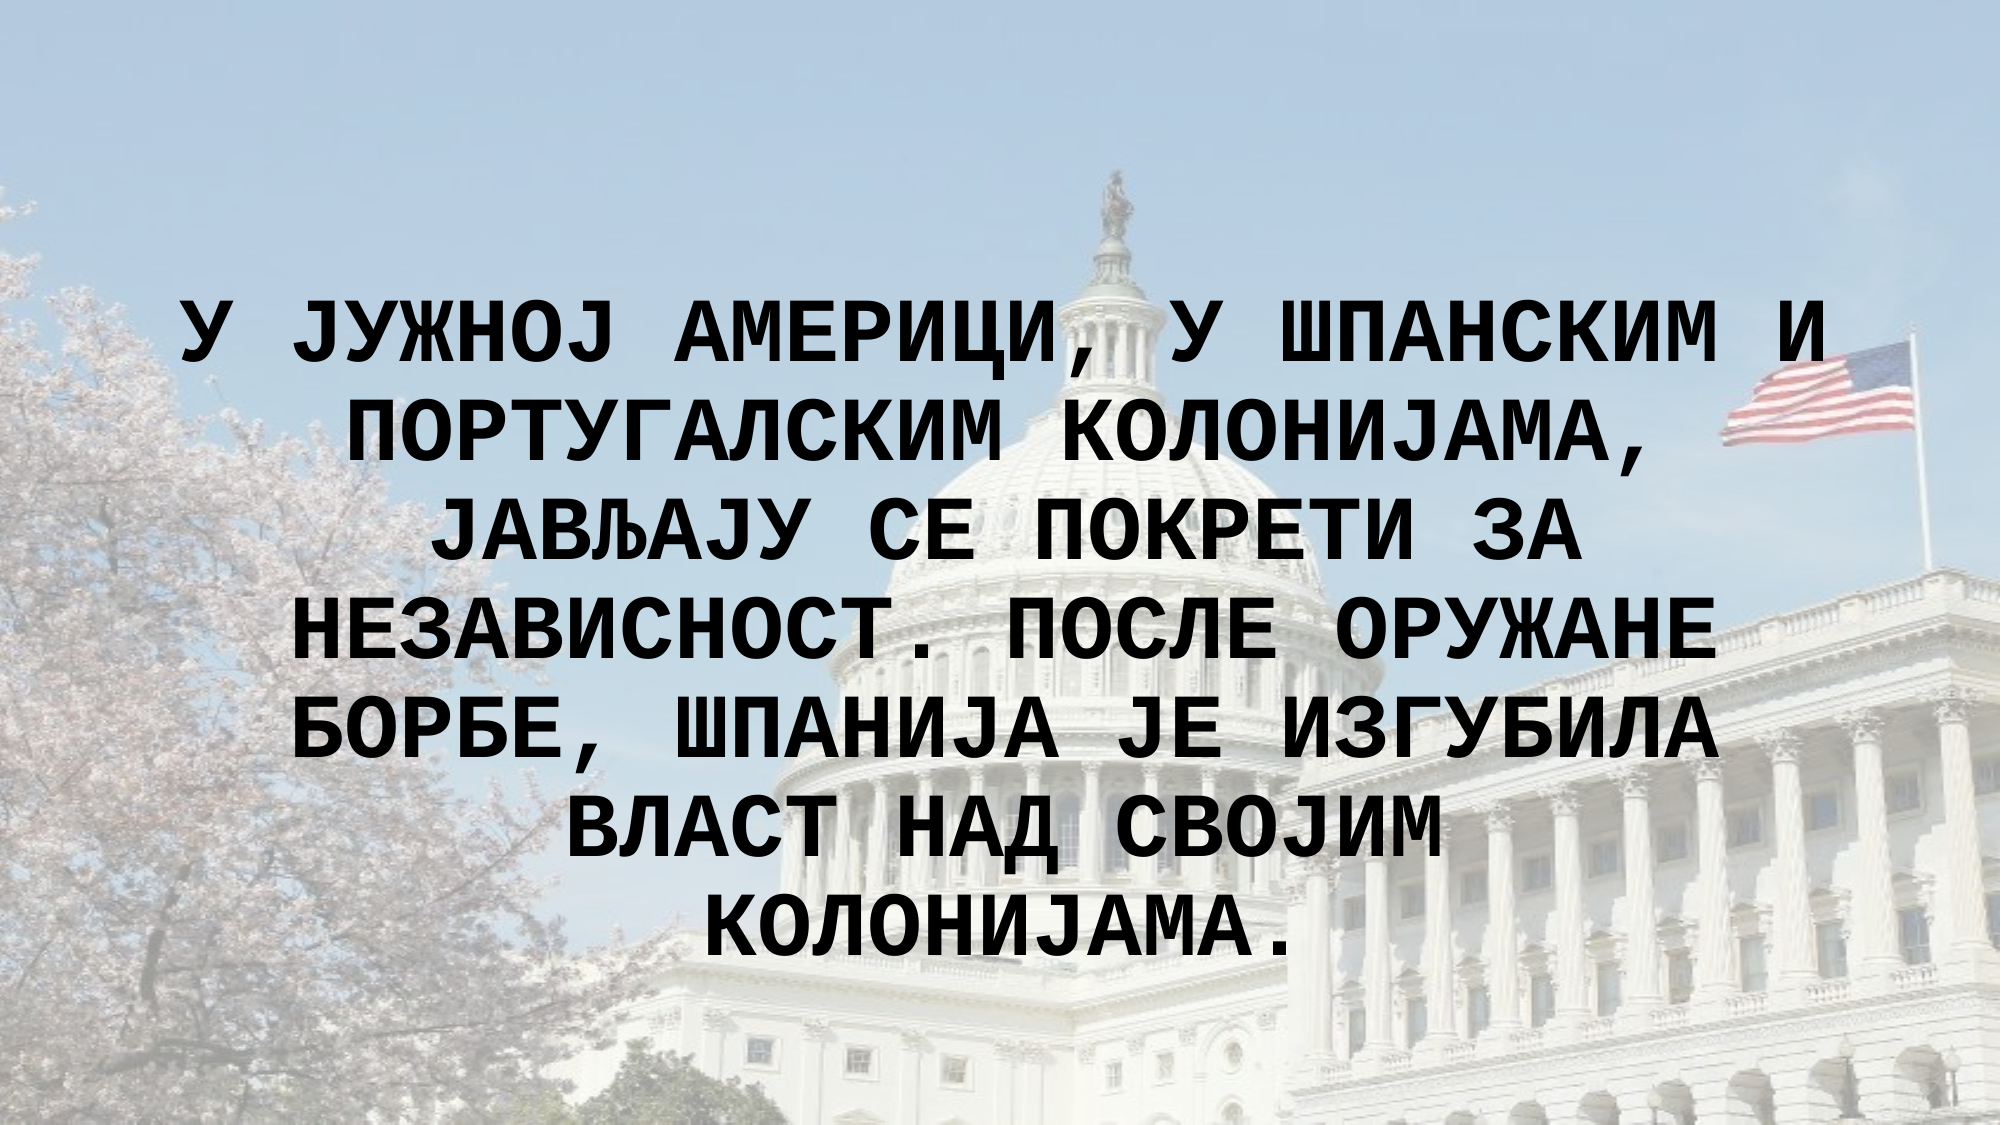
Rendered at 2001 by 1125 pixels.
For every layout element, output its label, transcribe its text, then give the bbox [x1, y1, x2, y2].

title У ЈУЖНОЈ АМЕРИЦИ, У ШПАНСКИМ И ПОРТУГАЛСКИМ КОЛОНИЈАМА, ЈАВЉАЈУ СЕ ПОКРЕТИ ЗА НЕЗАВИСНОСТ. ПОСЛЕ ОРУЖАНЕ БОРБЕ, ШПАНИЈА ЈЕ ИЗГУБИЛА ВЛАСТ НАД СВОЈИМ КОЛОНИЈАМА. [142, 271, 1868, 986]
